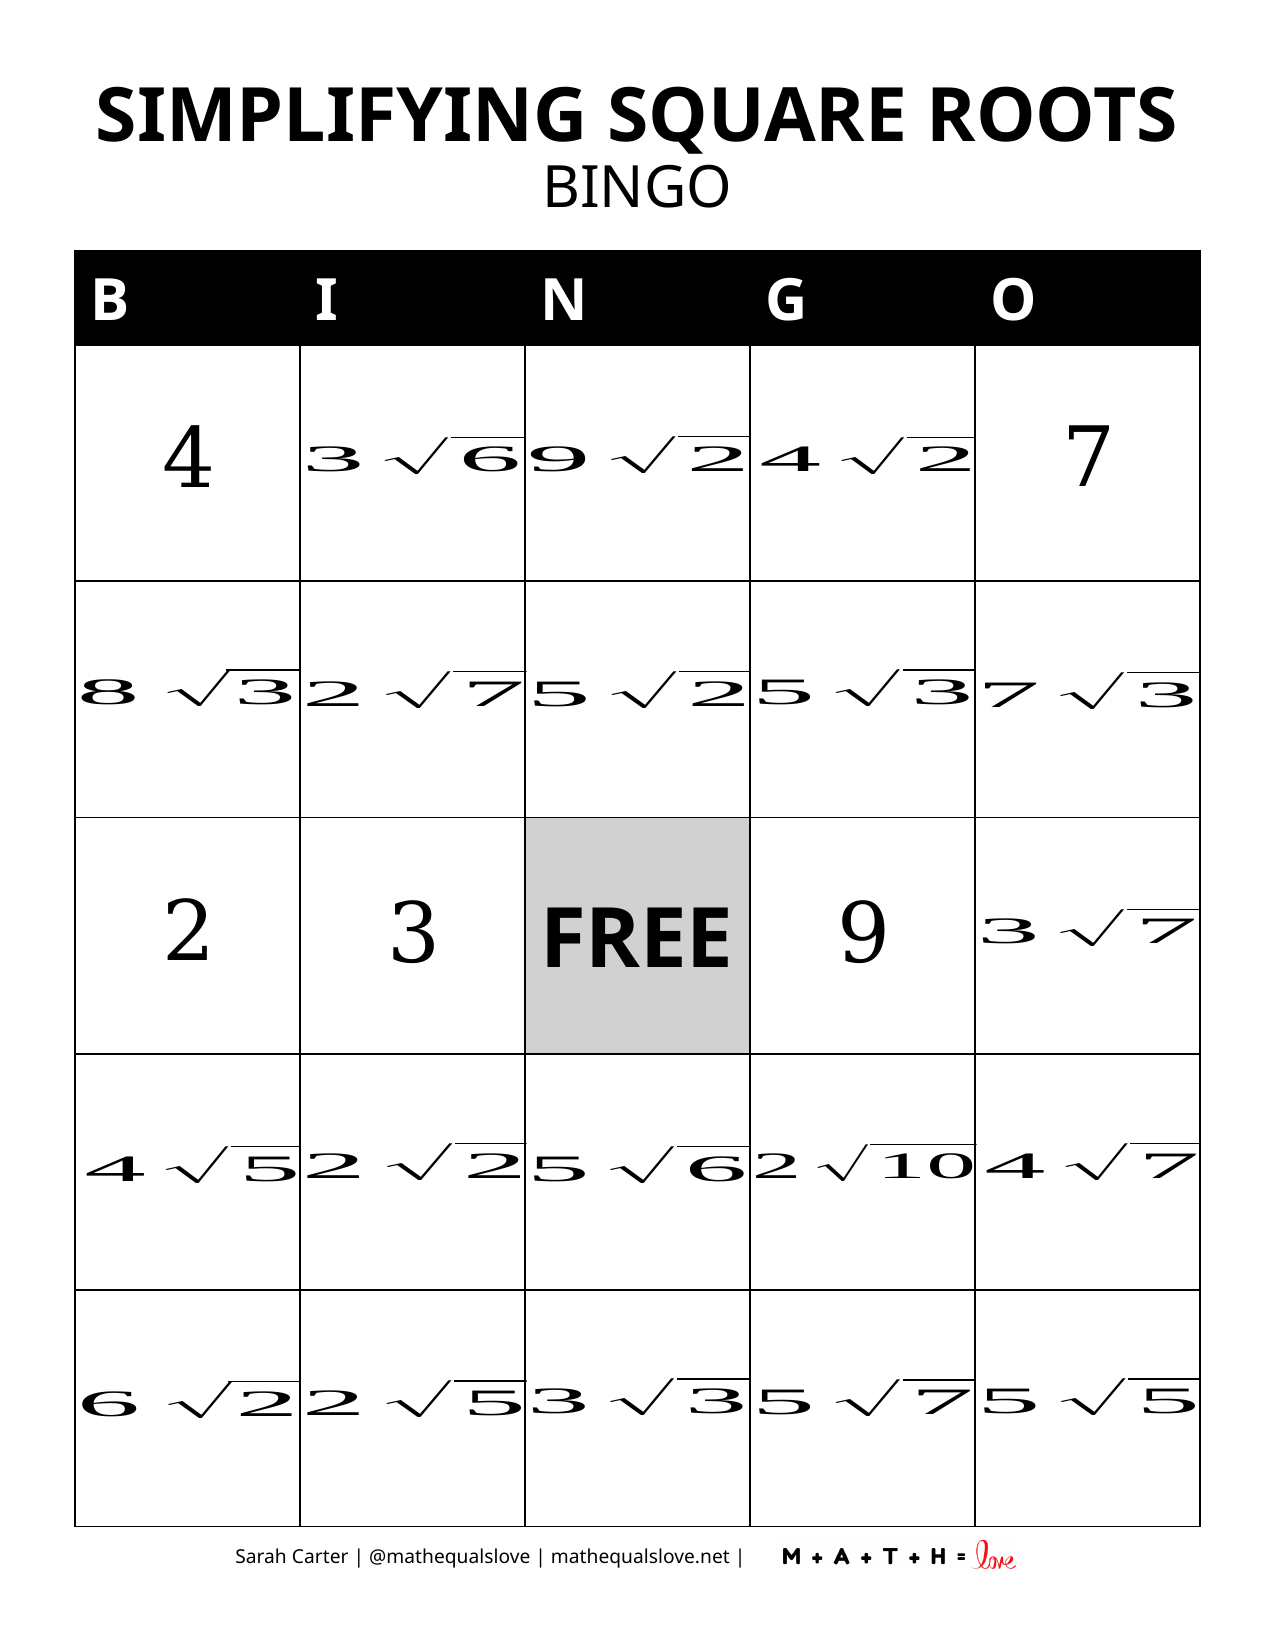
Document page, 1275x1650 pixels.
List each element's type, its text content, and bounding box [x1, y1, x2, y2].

table_cell [976, 477, 1199, 580]
table_header O [976, 251, 1199, 344]
text_box 4 [75, 430, 303, 478]
table_cell [526, 346, 749, 580]
table_cell [751, 346, 974, 580]
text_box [220, 1535, 1055, 1576]
text_box 7 [975, 429, 1203, 477]
table_cell [76, 1291, 299, 1526]
table_header I [301, 251, 524, 344]
table_cell [76, 951, 299, 1053]
text_box 9 [750, 906, 978, 954]
table_cell [976, 1055, 1199, 1289]
table_header G [751, 251, 974, 344]
text_box BINGO [74, 165, 1200, 226]
table_cell FREE [526, 818, 749, 1053]
table_cell [301, 953, 524, 1053]
table_cell [301, 582, 524, 817]
table_cell [76, 1055, 299, 1289]
text_box 3 [300, 905, 528, 953]
table_cell [976, 1291, 1199, 1526]
table_cell [301, 1291, 524, 1526]
text_box SIMPLIFYING SQUARE ROOTS [74, 59, 1200, 165]
table_header N [526, 251, 749, 344]
table_cell [976, 818, 1199, 1053]
table_cell [526, 1291, 749, 1526]
table_cell [76, 478, 299, 580]
table_cell [301, 346, 524, 580]
table_cell [976, 346, 1199, 429]
table_cell [526, 1055, 749, 1289]
text_box 2 [75, 903, 303, 951]
table_cell [76, 818, 299, 903]
table_cell [751, 1291, 974, 1526]
table_cell [751, 818, 974, 906]
table_cell [751, 1055, 974, 1289]
table_cell [301, 818, 524, 905]
table_cell [301, 1055, 524, 1289]
table_header B [76, 251, 299, 344]
table_cell [976, 582, 1199, 817]
table_cell [76, 582, 299, 817]
table_cell [751, 954, 974, 1053]
table_cell [526, 582, 749, 817]
table_cell [751, 582, 974, 817]
table_cell [76, 346, 299, 430]
